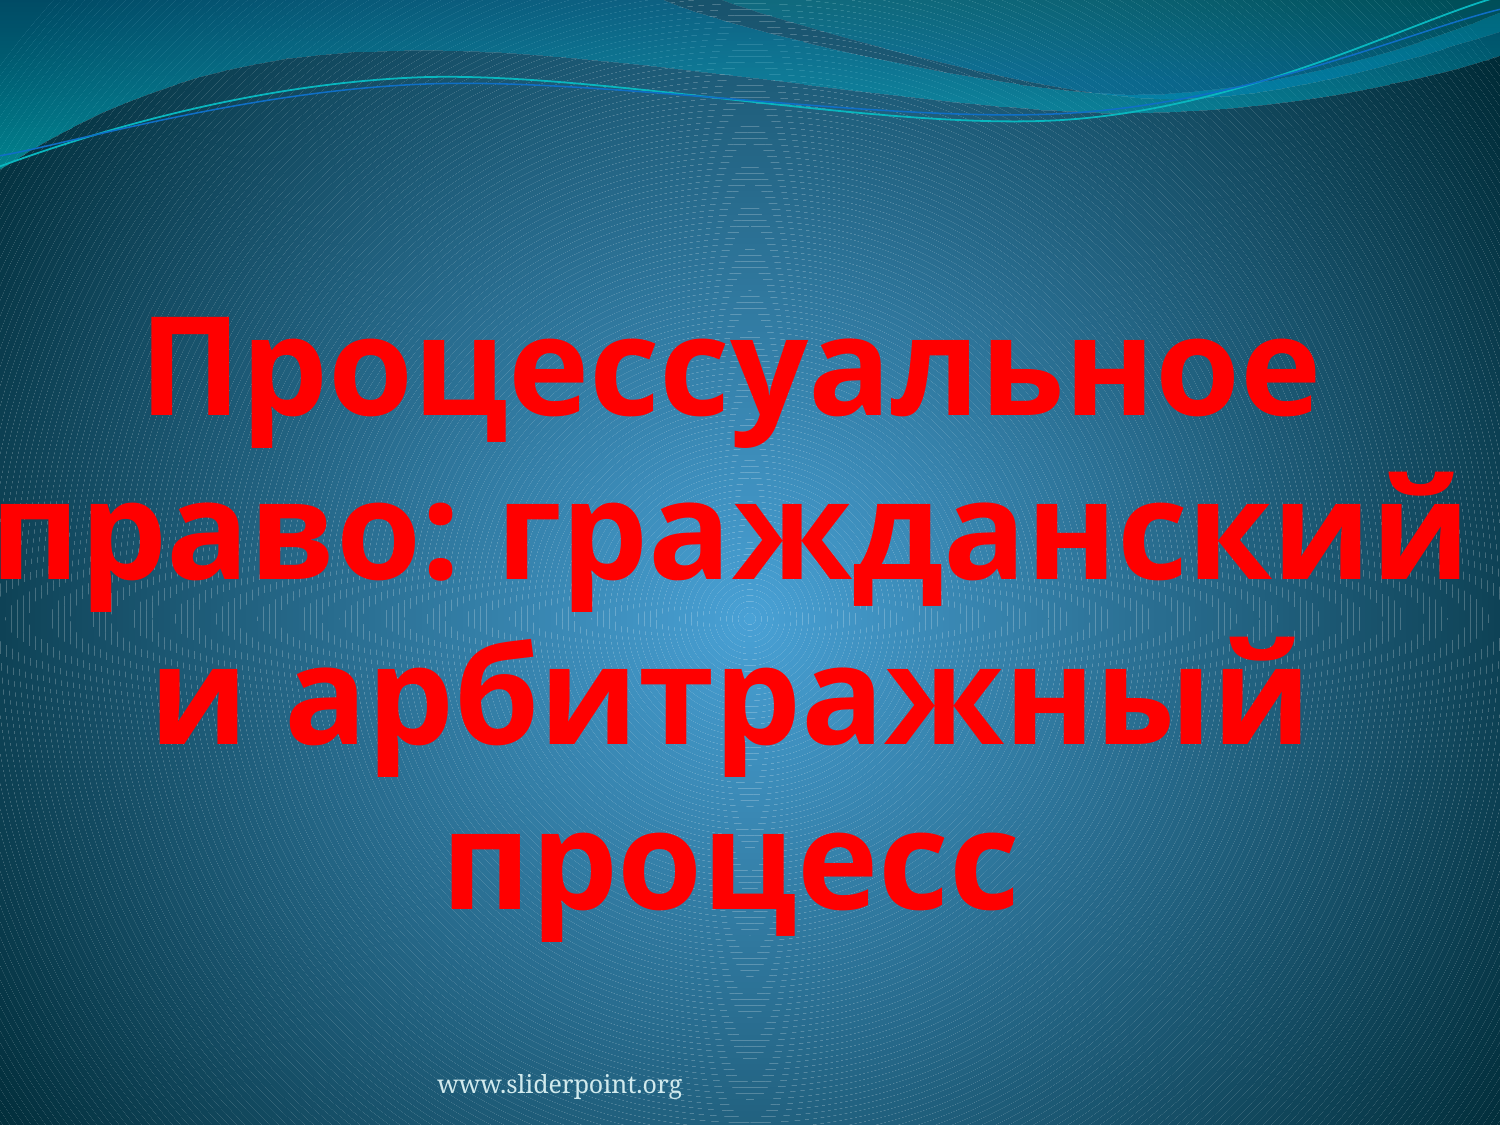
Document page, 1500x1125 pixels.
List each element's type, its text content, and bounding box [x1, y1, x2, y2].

title Процессуальное право: гражданский и арбитражный процесс [0, 224, 1500, 938]
footer www.sliderpoint.org [437, 1042, 988, 1103]
